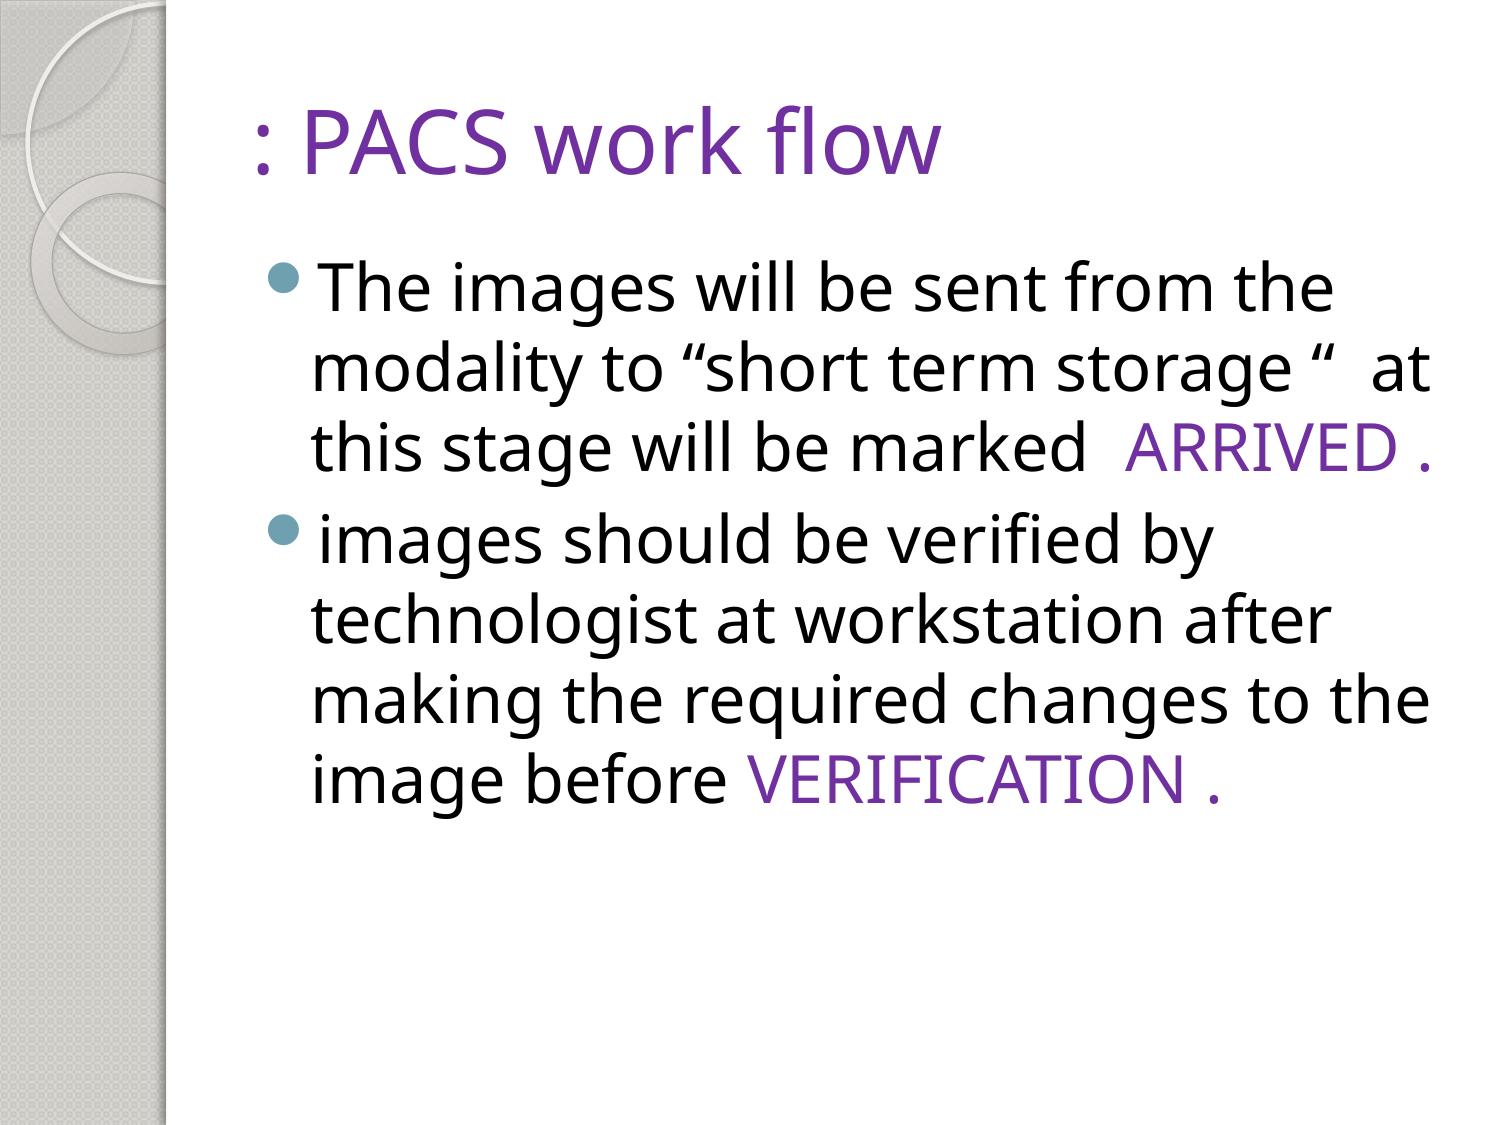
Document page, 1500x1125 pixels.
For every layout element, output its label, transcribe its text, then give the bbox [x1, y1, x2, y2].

list The images will be sent from the modality to “short term storage “ at this stage will be marked ARRIVED . images should be verified by technologist at workstation after making the required changes to the image before VERIFICATION . [235, 237, 1466, 1025]
title PACS work flow : [235, 45, 1466, 233]
